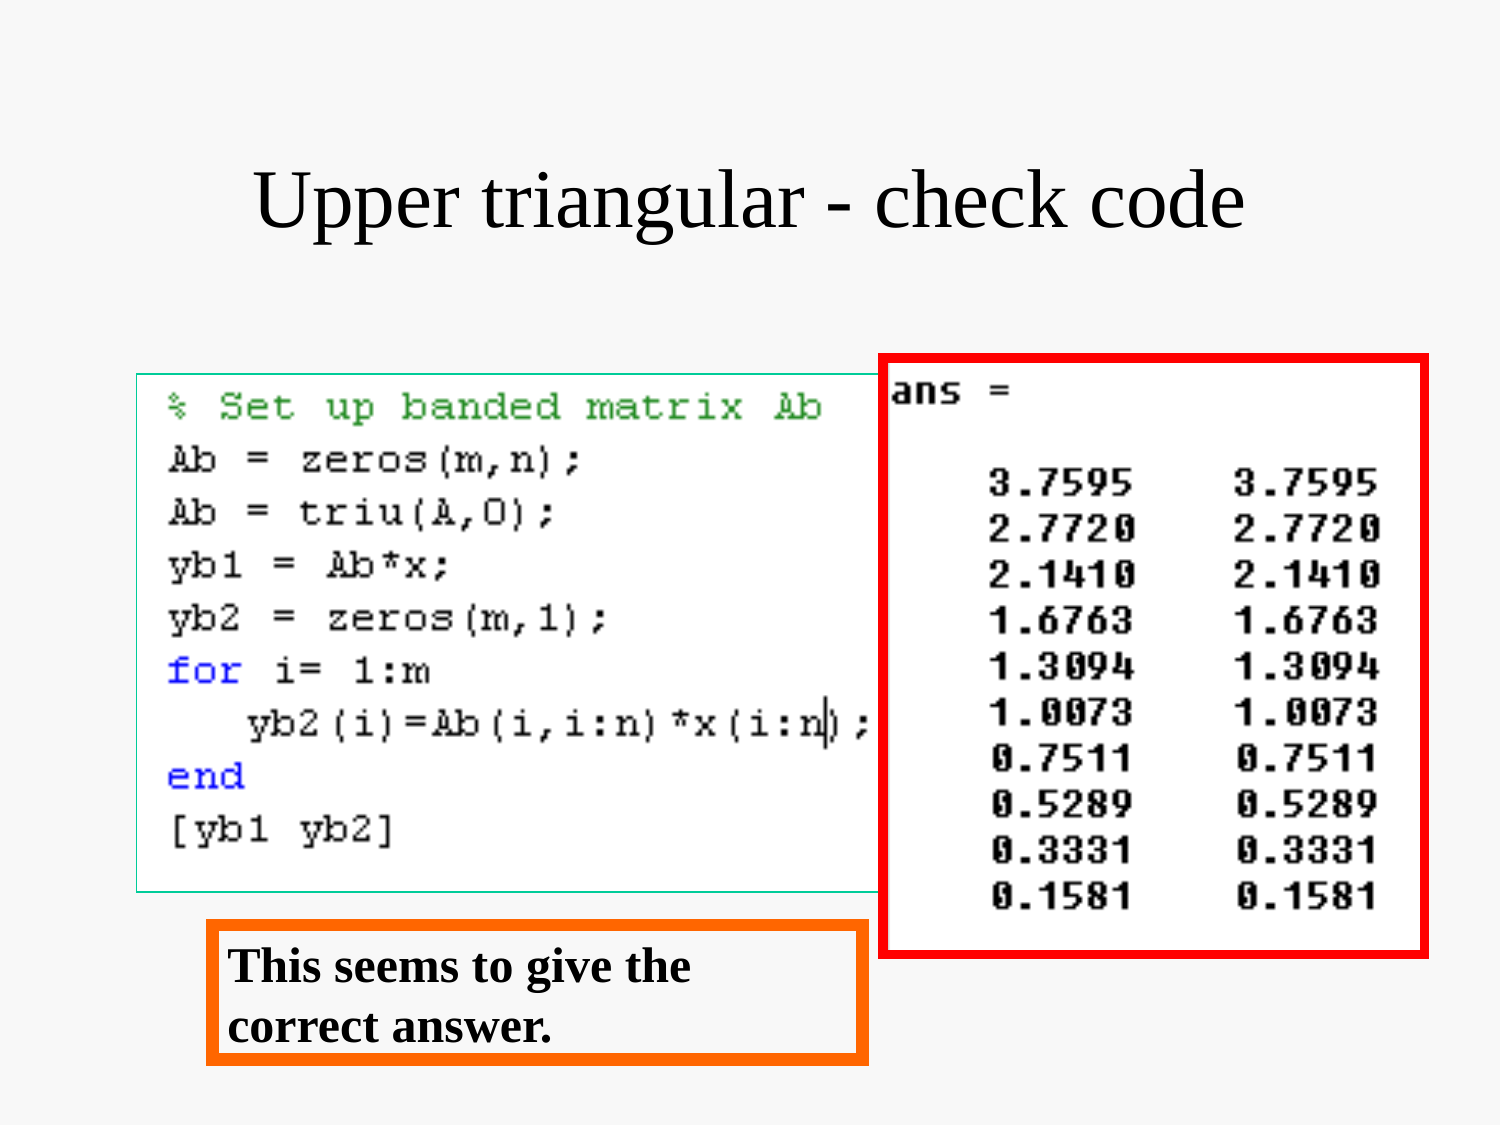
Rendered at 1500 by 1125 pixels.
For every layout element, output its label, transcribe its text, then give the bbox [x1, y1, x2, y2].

title Upper triangular - check code [112, 99, 1388, 288]
text_box This seems to give the correct answer. [212, 924, 863, 1060]
picture [137, 362, 1421, 951]
